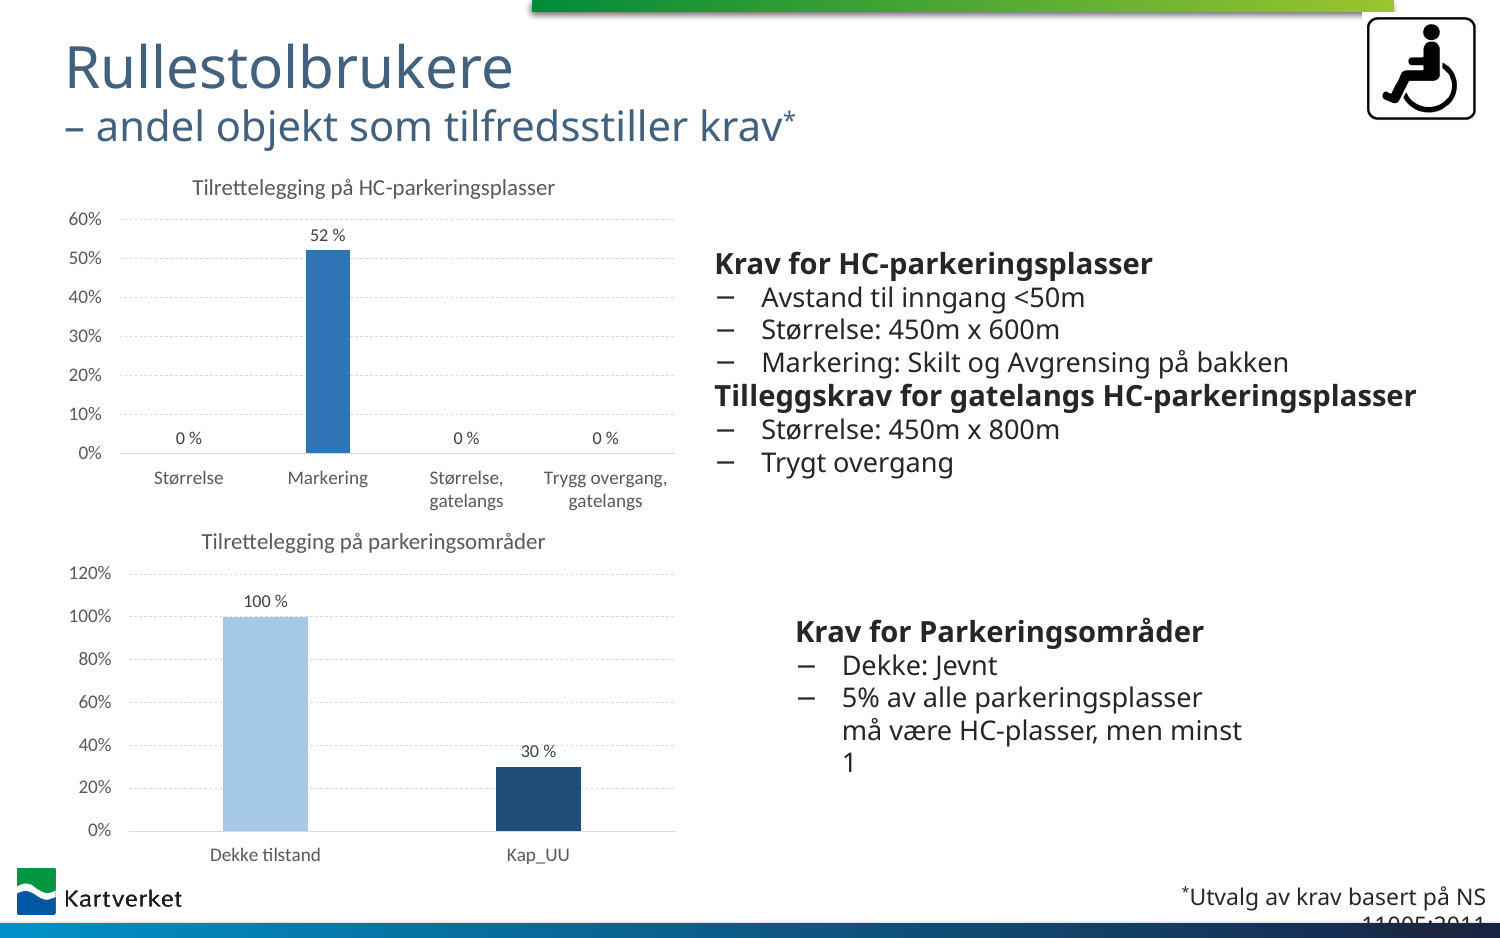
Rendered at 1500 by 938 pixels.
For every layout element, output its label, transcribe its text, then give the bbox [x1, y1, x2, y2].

picture [62, 166, 686, 519]
text_box Rullestolbrukere – andel objekt som tilfredsstiller krav* [49, 25, 1431, 158]
text_box *Utvalg av krav basert på NS 11005:2011 [1068, 873, 1500, 938]
picture [62, 520, 686, 874]
text_box Krav for Parkeringsområder Dekke: Jevnt 5% av alle parkeringsplasser må være HC-plasser, men minst 1 [780, 605, 1261, 786]
picture [1362, 12, 1481, 126]
text_box Krav for HC-parkeringsplasser Avstand til inngang <50m Størrelse: 450m x 600m Markering: Skilt og Avgrensing på bakken Tilleggskrav for gatelangs HC-parkeringsplasser Størrelse: 450m x 800m Trygt overgang [699, 237, 1433, 485]
